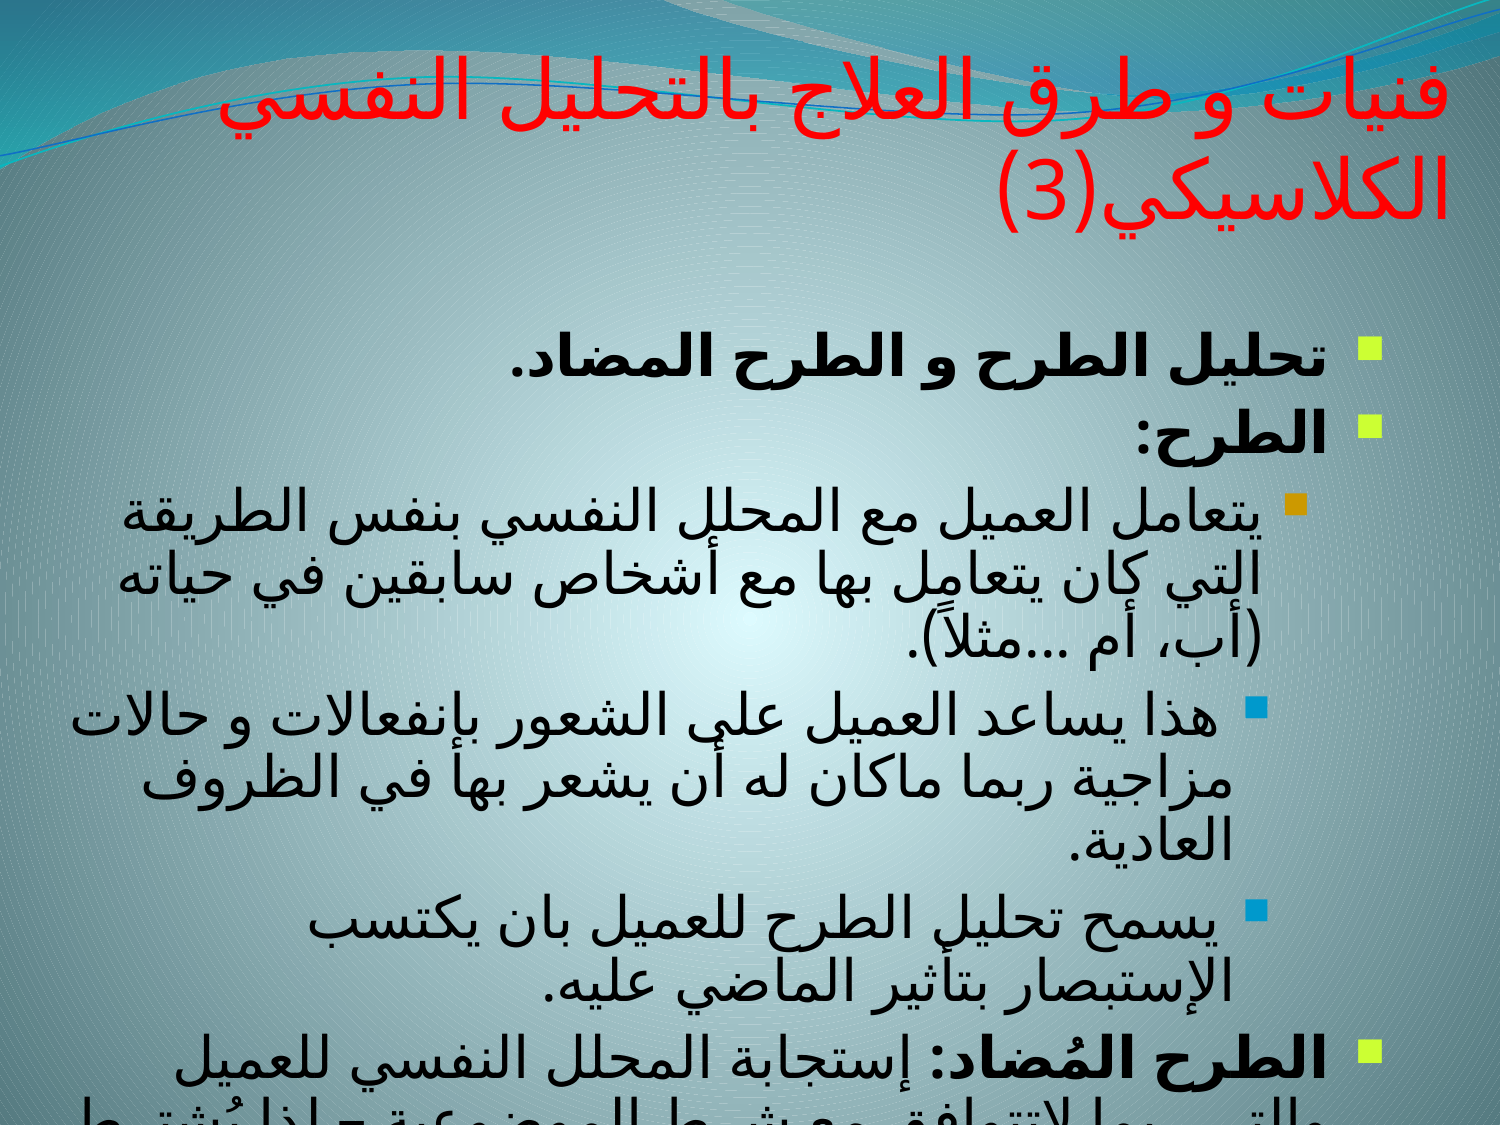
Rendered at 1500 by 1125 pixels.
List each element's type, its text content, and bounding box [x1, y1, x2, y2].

text_box تحليل الطرح و الطرح المضاد. الطرح: يتعامل العميل مع المحلل النفسي بنفس الطريقة التي كان يتعامل بها مع أشخاص سابقين في حياته (أب، أم ...مثلاً). هذا يساعد العميل على الشعور بإنفعالات و حالات مزاجية ربما ماكان له أن يشعر بها في الظروف العادية. يسمح تحليل الطرح للعميل بان يكتسب الإستبصار بتأثير الماضي عليه. الطرح المُضاد: إستجابة المحلل النفسي للعميل والتي ربما لاتتوافق مع شرط الموضوعية – لذا يُشترط أن يخضع المحلل للتحليل النفسي. [53, 318, 1401, 1099]
text_box [49, 1017, 875, 1063]
text_box فنيات و طرق العلاج بالتحليل النفسي الكلاسيكي(3) [52, 8, 1469, 244]
